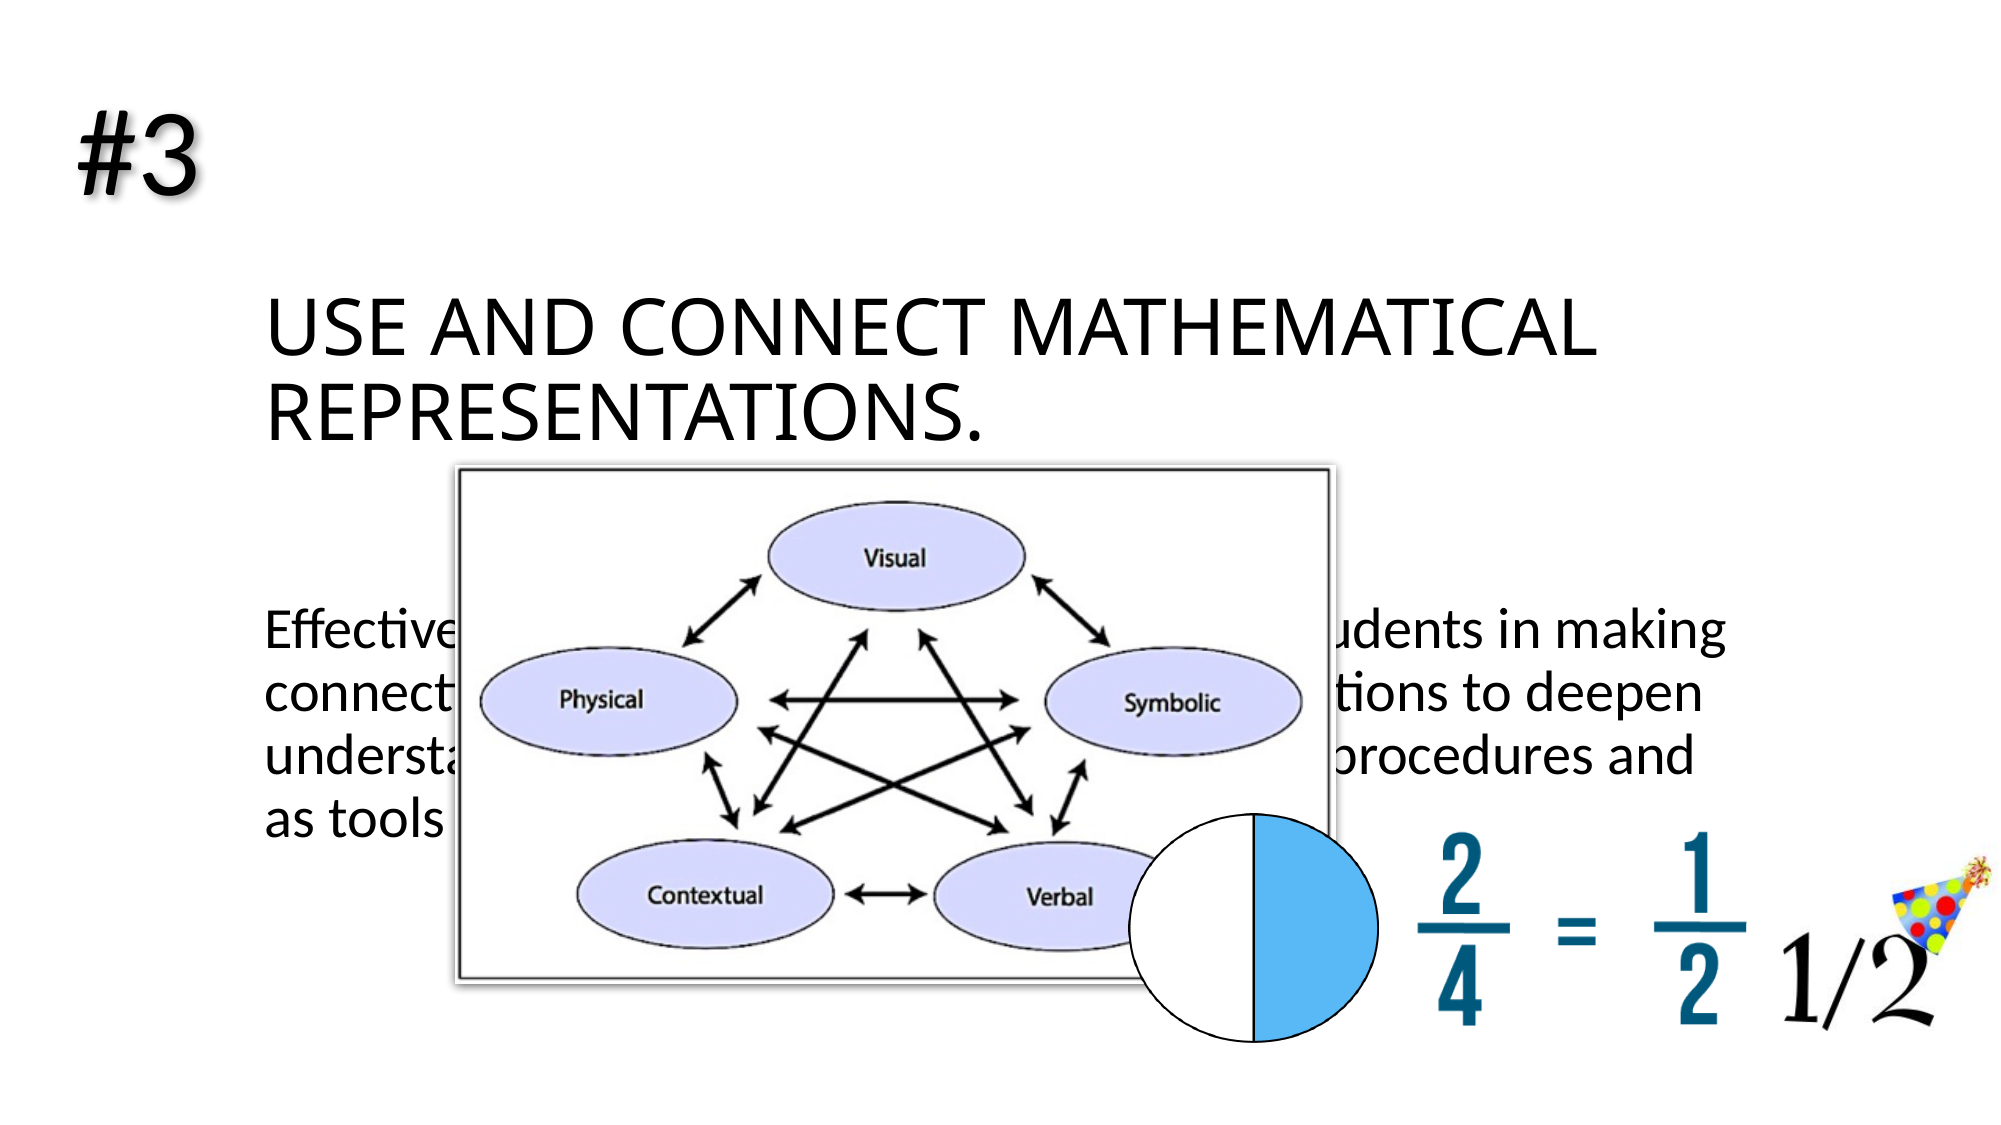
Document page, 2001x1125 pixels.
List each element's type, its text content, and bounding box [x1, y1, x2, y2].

picture [455, 465, 1379, 1044]
picture [1783, 826, 2000, 1031]
text_box #3 [60, 63, 216, 228]
picture [1400, 813, 1772, 1034]
subtitle Effective teaching of mathematics engages students in making connections among mathematical representations to deepen understanding of mathematics concepts and procedures and as tools for problem solving. [249, 590, 447, 863]
subtitle Effective teaching of mathematics engages students in making connections among mathematical representations to deepen understanding of mathematics concepts and procedures and as tools for problem solving. [1343, 590, 1750, 863]
title USE AND CONNECT MATHEMATICAL REPRESENTATIONS. [249, 229, 1750, 466]
